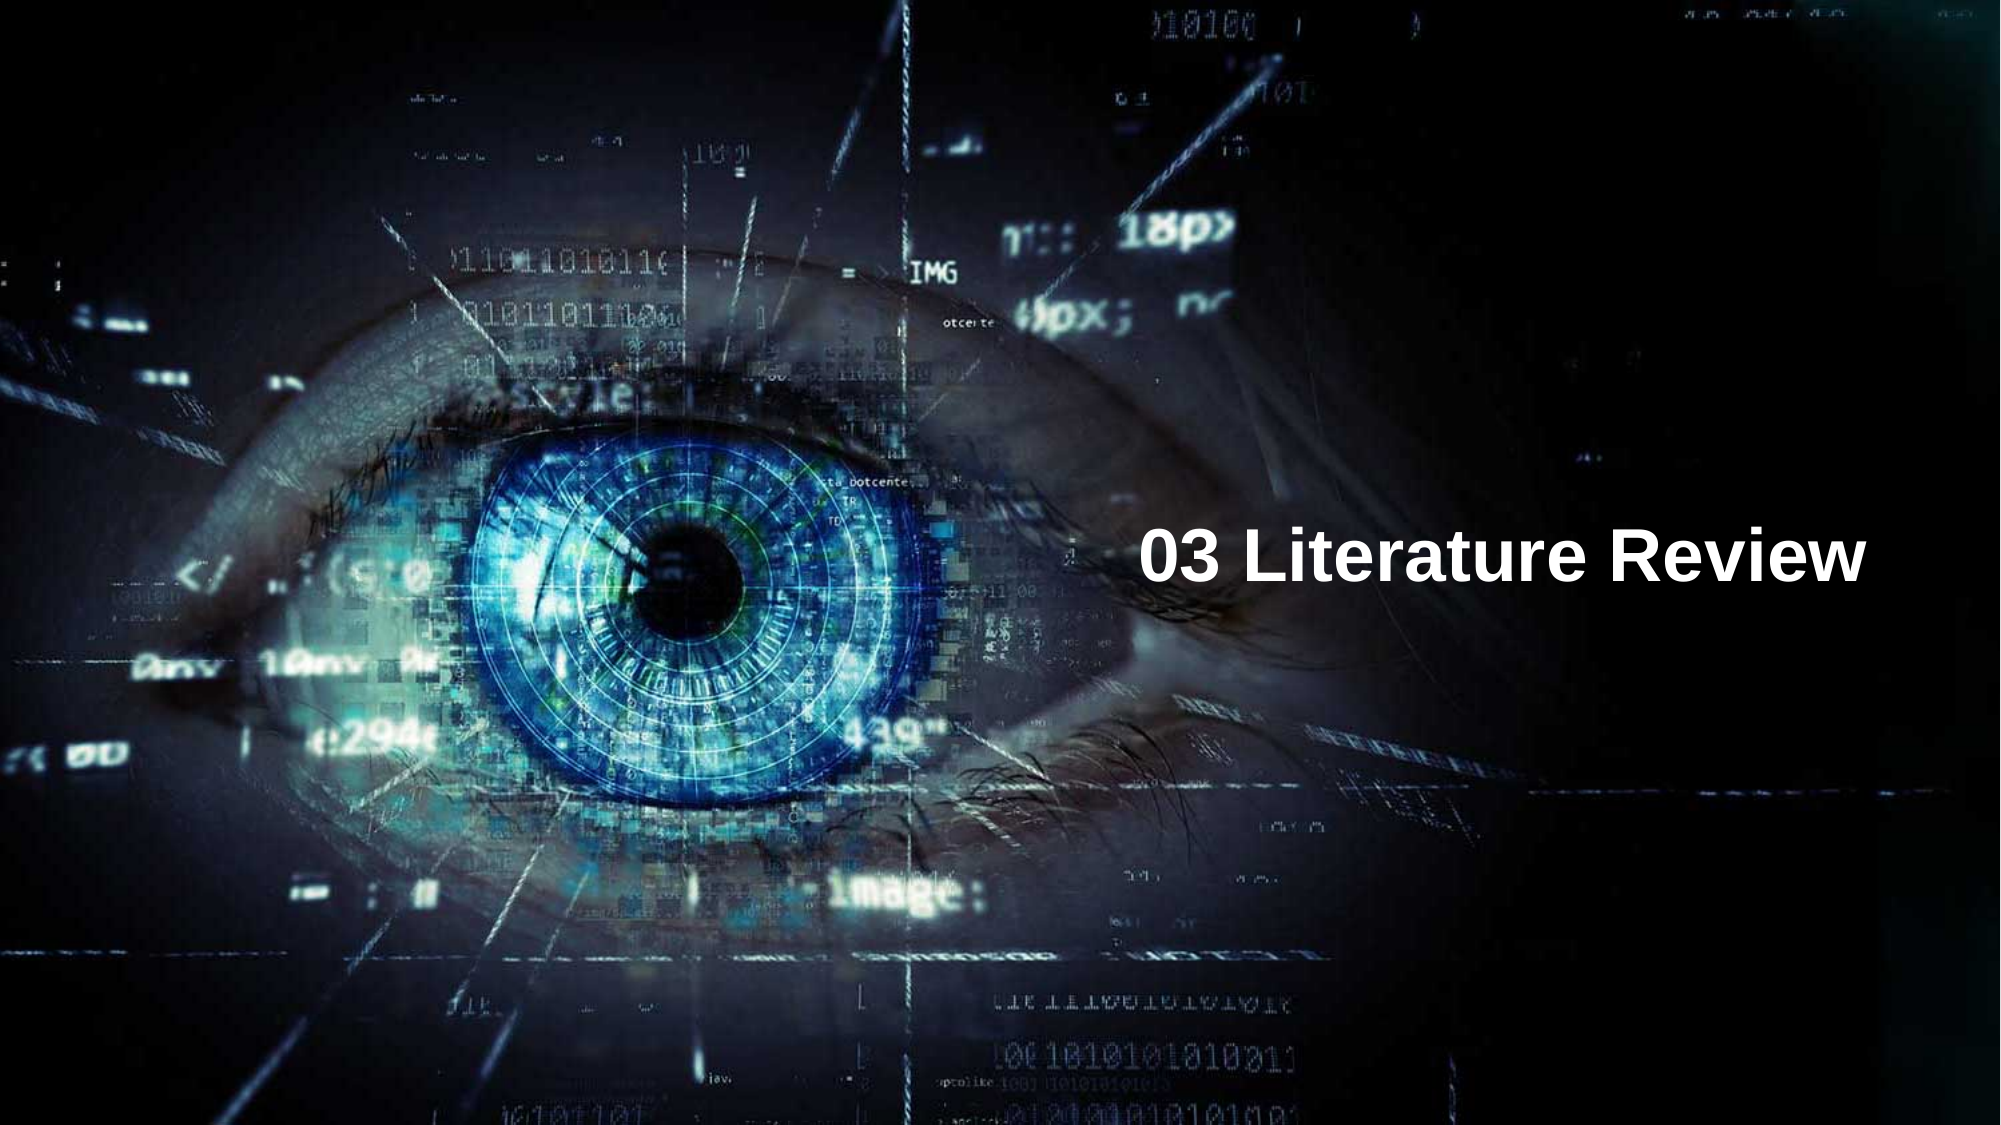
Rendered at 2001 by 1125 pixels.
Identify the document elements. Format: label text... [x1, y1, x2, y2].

picture [0, 0, 2001, 1125]
text_box 03 Literature Review [1123, 499, 1981, 604]
